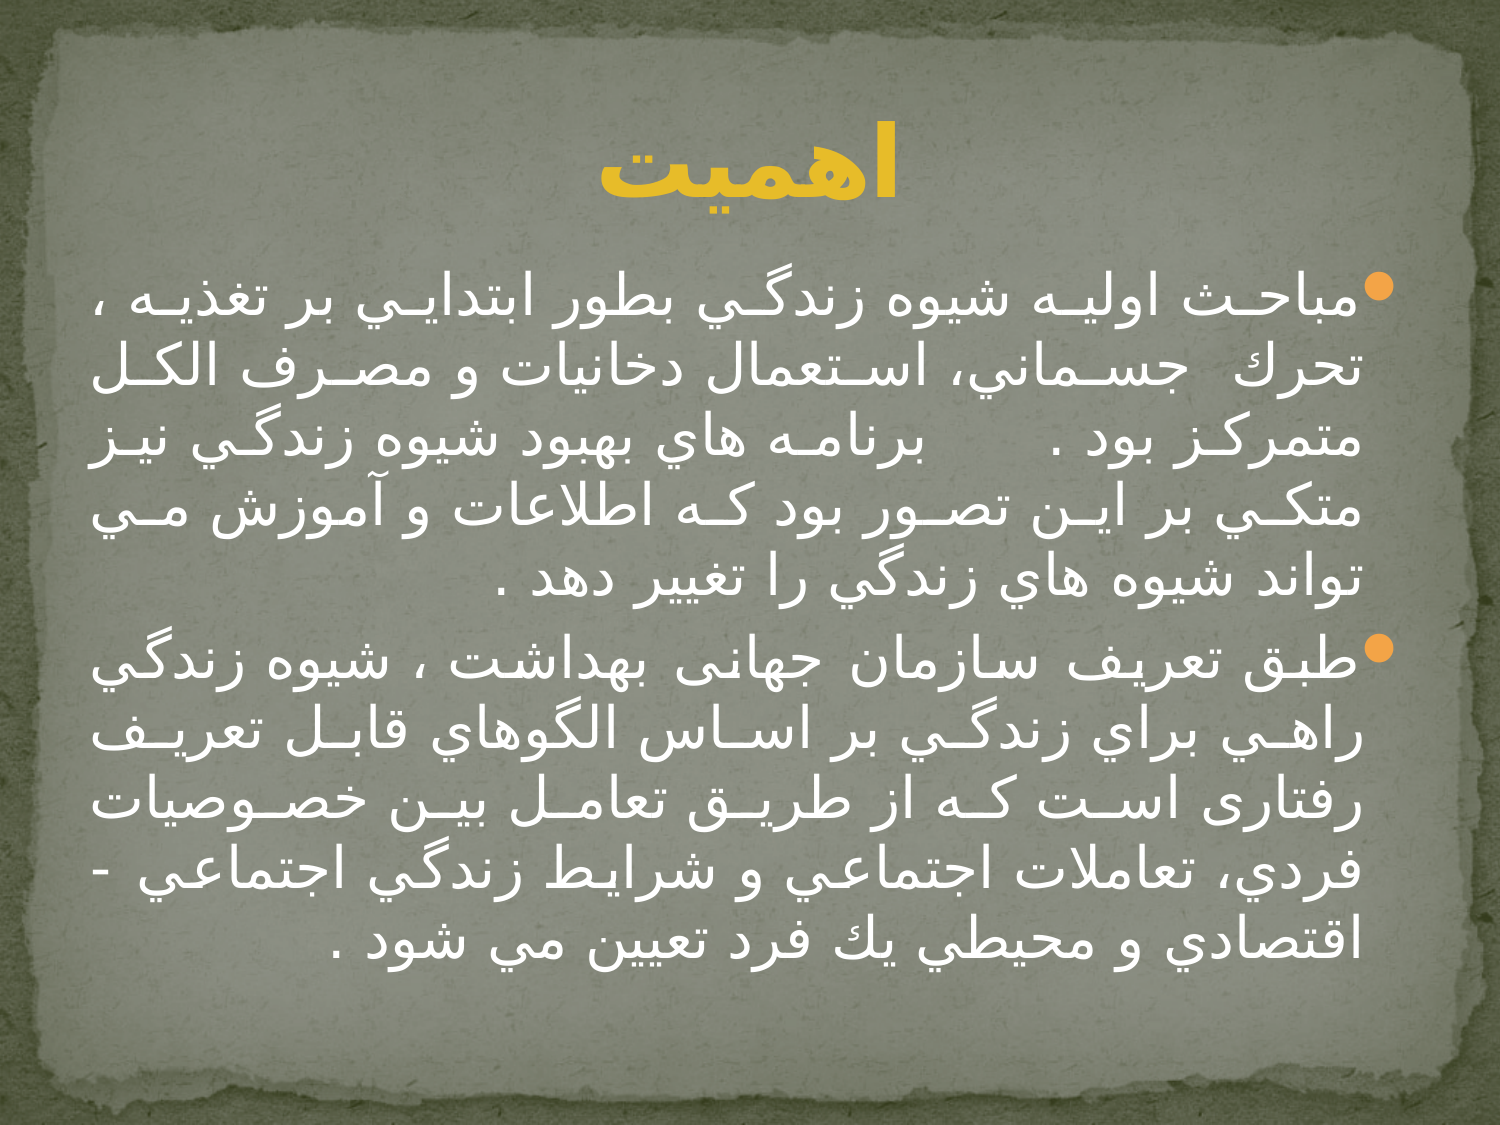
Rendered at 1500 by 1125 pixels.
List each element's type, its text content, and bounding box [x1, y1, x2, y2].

list مباحث اوليه شيوه زندگي بطور ابتدايي بر تغذيه ، تحرك جسماني، استعمال دخانيات و مصرف الكل متمركز بود . برنامه هاي بهبود شيوه زندگي نيز متكي بر اين تصور بود كه اطلاعات و آموزش مي تواند شيوه هاي زندگي را تغيير دهد . طبق تعريف سازمان جهانی بهداشت ، شيوه زندگي راهي براي زندگي بر اساس الگوهاي قابل تعريف رفتاری است كه از طريق تعامل بين خصوصيات فردي، تعاملات اجتماعي و شرايط زندگي اجتماعي -اقتصادي و محيطي يك فرد تعيين مي شود . [74, 249, 1426, 1001]
title اهمیت [74, 24, 1425, 225]
